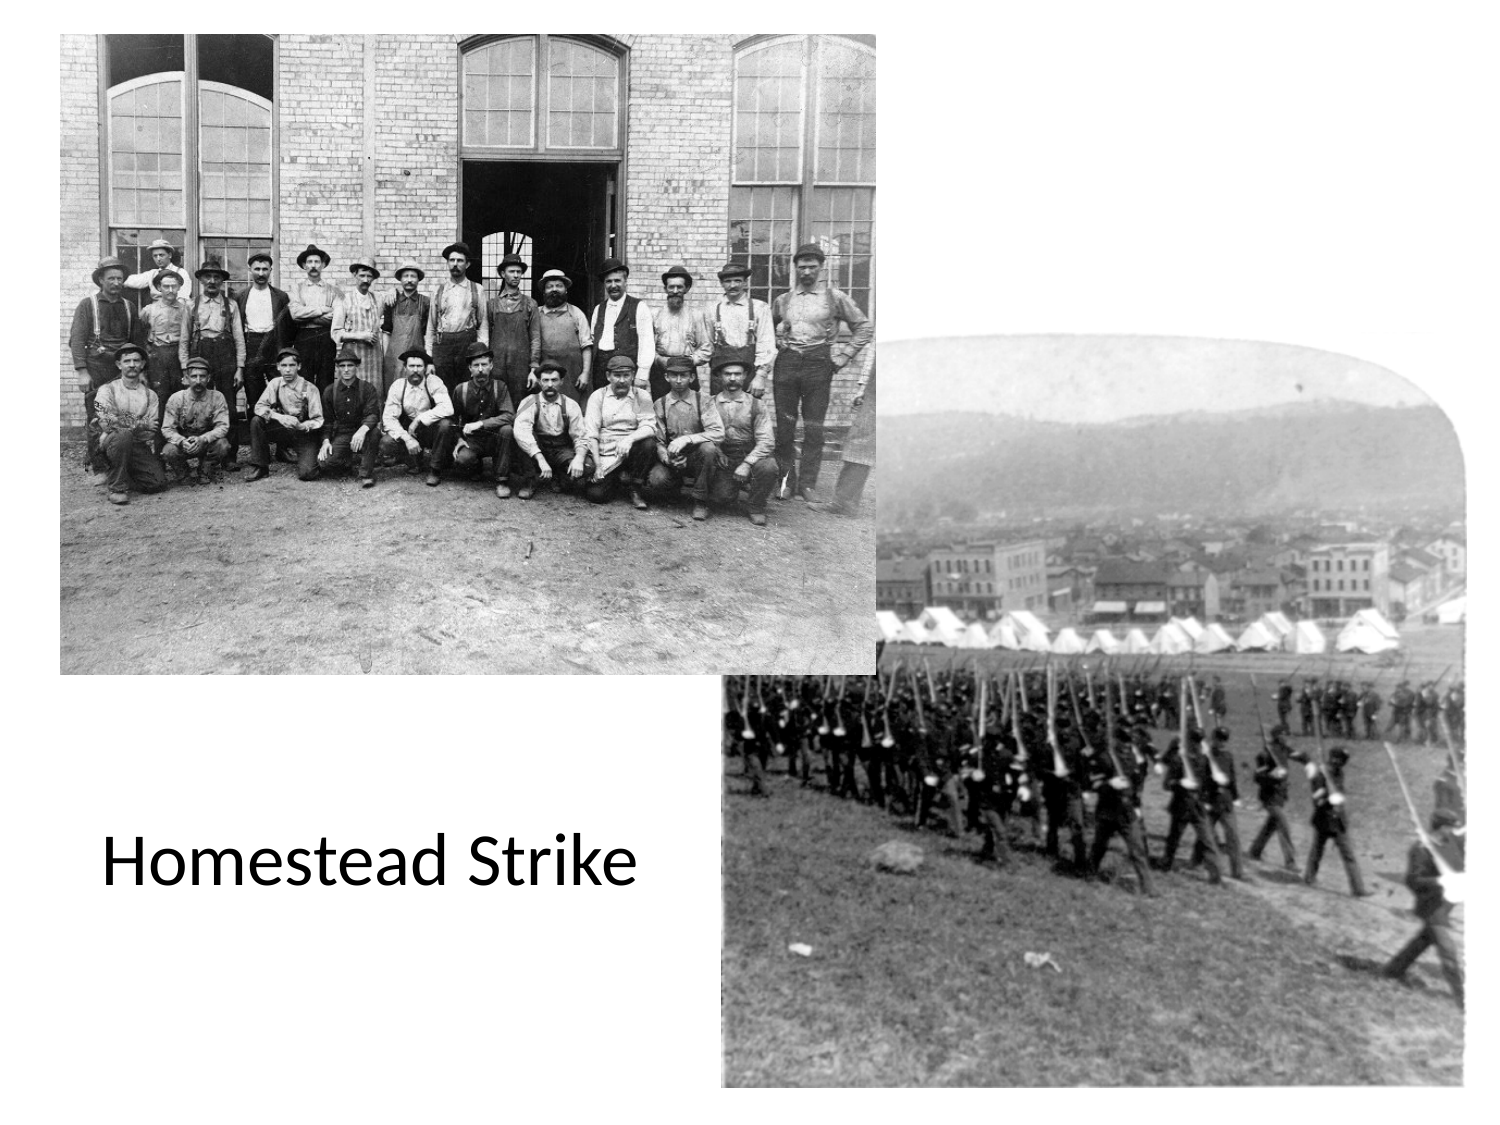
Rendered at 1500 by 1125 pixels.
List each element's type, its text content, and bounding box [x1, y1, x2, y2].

picture [59, 34, 1468, 1088]
text_box Homestead Strike [86, 803, 655, 909]
